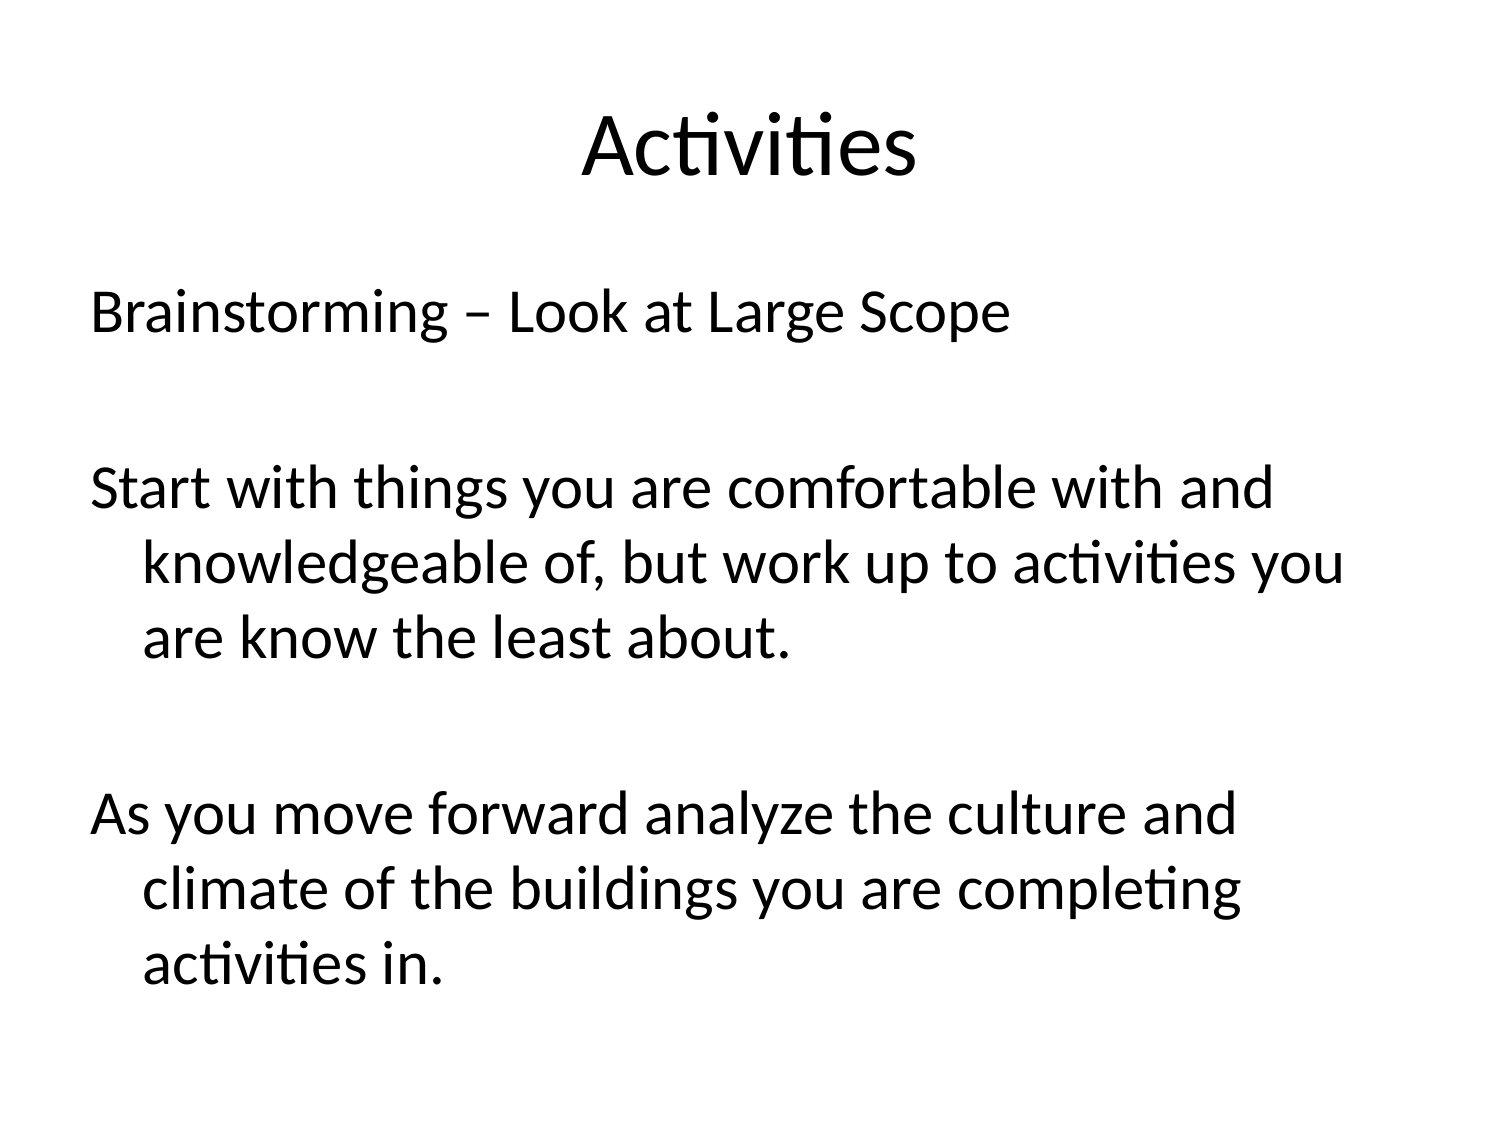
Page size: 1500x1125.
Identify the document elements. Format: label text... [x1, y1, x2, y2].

title Activities [75, 45, 1425, 233]
list Brainstorming – Look at Large Scope Start with things you are comfortable with and knowledgeable of, but work up to activities you are know the least about. As you move forward analyze the culture and climate of the buildings you are completing activities in. [75, 262, 1425, 1005]
